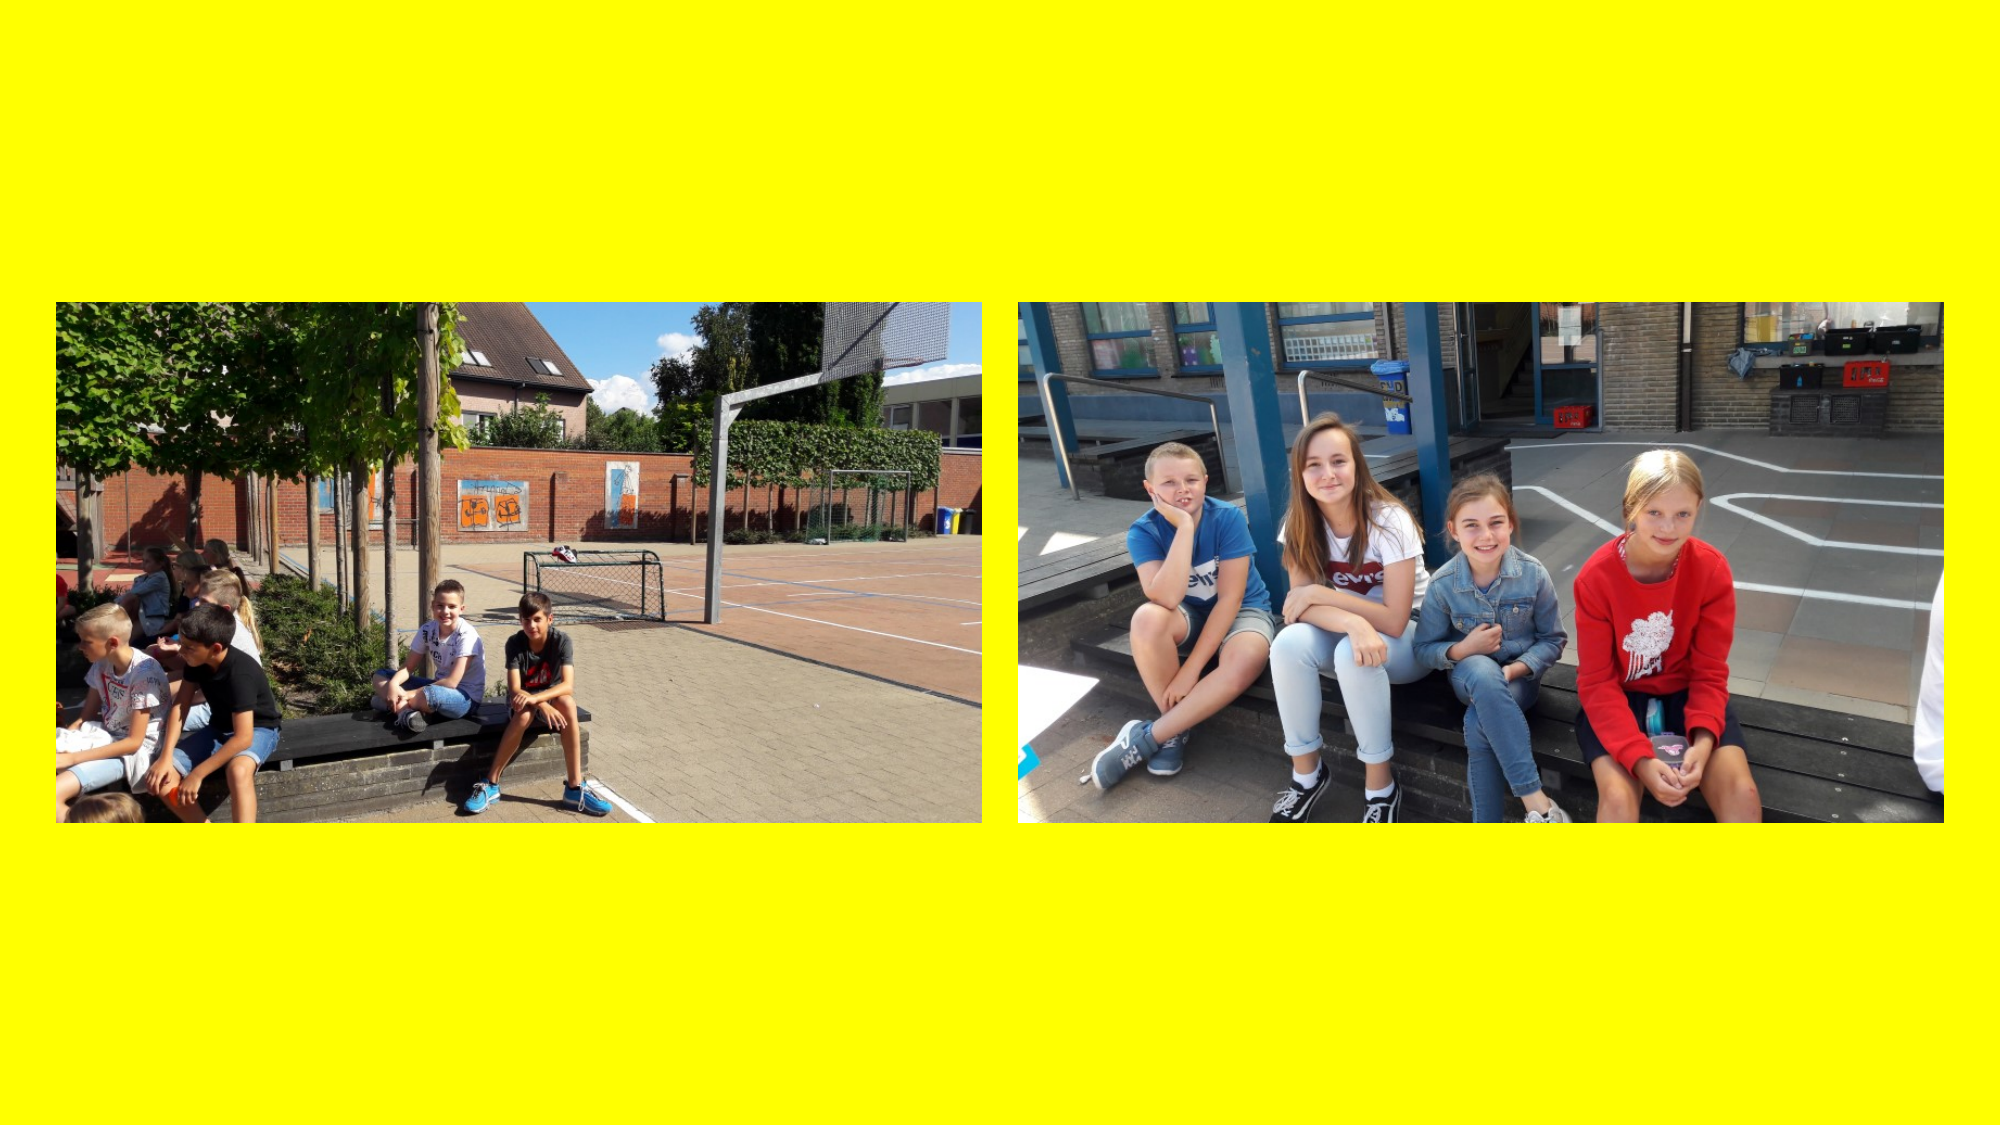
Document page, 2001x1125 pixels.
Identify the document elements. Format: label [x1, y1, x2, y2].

picture [1018, 302, 1944, 823]
picture [56, 302, 982, 823]
